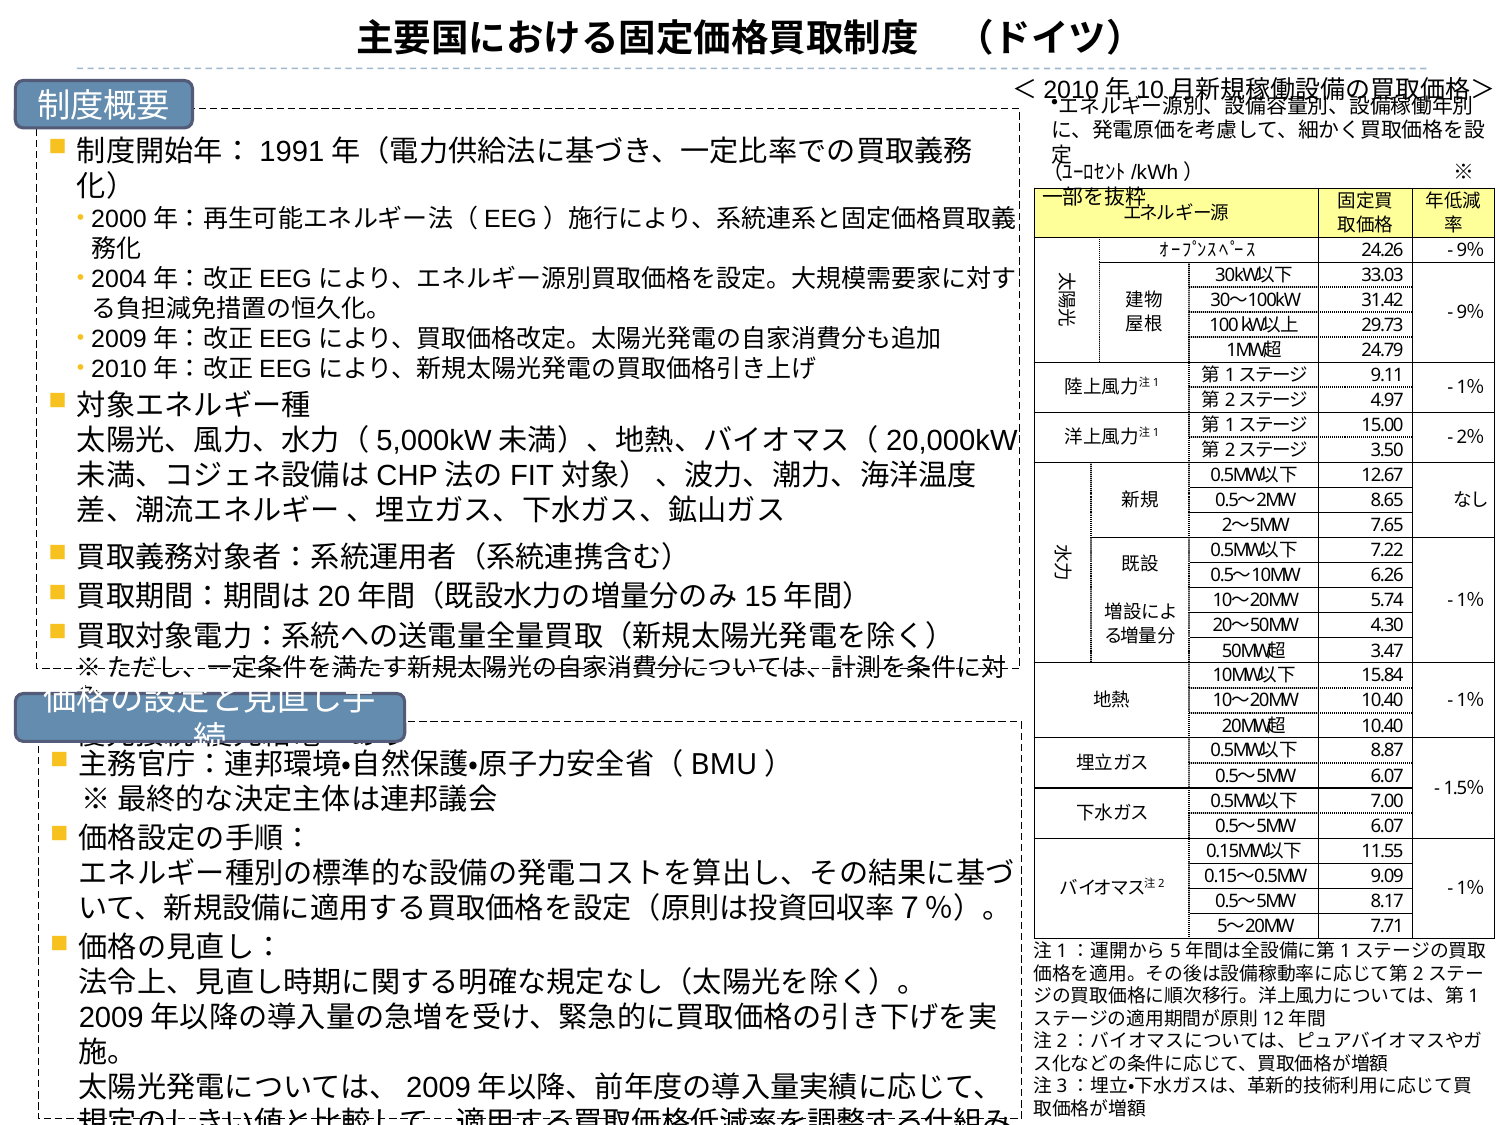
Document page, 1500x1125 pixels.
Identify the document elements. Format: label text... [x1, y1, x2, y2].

text_box 制度概要 [13, 78, 195, 130]
text_box エネルギー源別、設備容量別、設備稼働年別に、発電原価を考慮して、細かく買取価格を設定 [1045, 86, 1500, 173]
text_box 注1：運開から5年間は全設備に第1ステージの買取価格を適用。その後は設備稼動率に応じて第2ステージの買取価格に順次移行。洋上風力については、第1ステージの適用期間が原則12年間 注2：バイオマスについては、ピュアバイオマスやガス化などの条件に応じて、買取価格が増額 注3：埋立・下水ガスは、革新的技術利用に応じて買取価格が増額 [1021, 939, 1496, 1120]
picture [1033, 187, 1500, 947]
text_box ＜2010年10月新規稼働設備の買取価格＞ [1000, 66, 1500, 112]
list 制度開始年：1991年（電力供給法に基づき、一定比率での買取義務化） 2000年：再生可能エネルギー法（EEG）施行により、系統連系と固定価格買取義務化 2004年：改正EEGにより、エネルギー源別買取価格を設定。大規模需要家に対する負担減免措置の恒久化。 2009年：改正EEGにより、買取価格改定。太陽光発電の自家消費分も追加 2010年：改正EEGにより、新規太陽光発電の買取価格引き上げ 対象エネルギー種 太陽光、風力、水力（5,000kW未満）、地熱、バイオマス（20,000kW未満、コジェネ設備はCHP法のFIT対象） 、波力、潮力、海洋温度差、潮流エネルギー 、埋立ガス、下水ガス、鉱山ガス 買取義務対象者：系統運用者（系統連携含む） 買取期間：期間は20年間（既設水力の増量分のみ15年間） 買取対象電力：系統への送電量全量買取（新規太陽光発電を除く） ※ただし、一定条件を満たす新規太陽光の自家消費分については、計測を条件に対象。 優先接続・優先給電：あり [36, 108, 1020, 669]
text_box 価格の設定と見直し手続 [13, 691, 407, 743]
title 主要国における固定価格買取制度 （ドイツ） [75, 9, 1425, 63]
text_box （ﾕｰﾛｾﾝﾄ/kWh） ※一部を抜粋 [1027, 151, 1500, 195]
text_box 主務官庁：連邦環境・自然保護・原子力安全省（BMU） ※最終的な決定主体は連邦議会 価格設定の手順： エネルギー種別の標準的な設備の発電コストを算出し、その結果に基づいて、新規設備に適用する買取価格を設定（原則は投資回収率７％）。 価格の見直し： 法令上、見直し時期に関する明確な規定なし（太陽光を除く）。 2009年以降の導入量の急増を受け、緊急的に買取価格の引き下げを実施。 太陽光発電については、2009年以降、前年度の導入量実績に応じて、規定のしきい値と比較して、適用する買取価格低減率を調整する仕組みを導入。 [38, 721, 1022, 1119]
